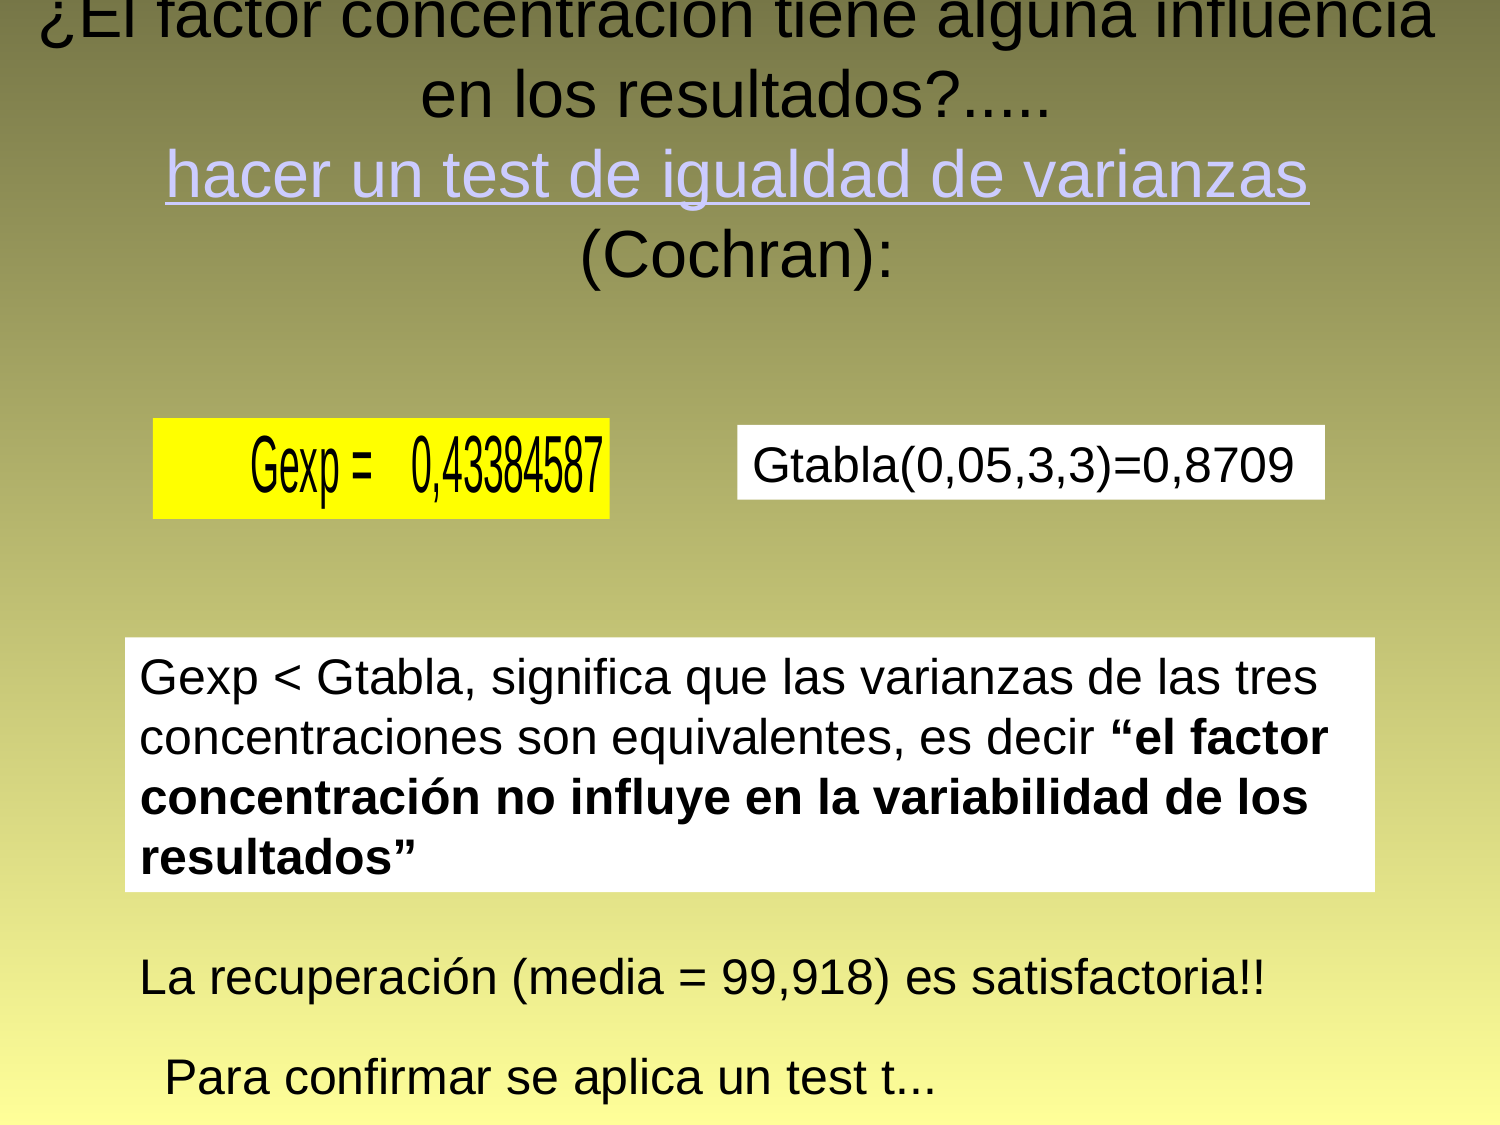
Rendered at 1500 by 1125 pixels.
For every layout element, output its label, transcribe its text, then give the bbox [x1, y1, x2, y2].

text_box Para confirmar se aplica un test t... [149, 1037, 1138, 1113]
title ¿El factor concentración tiene alguna influencia en los resultados?.....hacer un test de igualdad de varianzas (Cochran): [0, 37, 1476, 226]
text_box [149, 412, 613, 526]
text_box Gexp < Gtabla, significa que las varianzas de las tres concentraciones son equivalentes, es decir “el factor concentración no influye en la variabilidad de los resultados” [125, 637, 1375, 893]
text_box Gtabla(0,05,3,3)=0,8709 [737, 424, 1325, 500]
text_box La recuperación (media = 99,918) es satisfactoria!! [124, 937, 1338, 1013]
